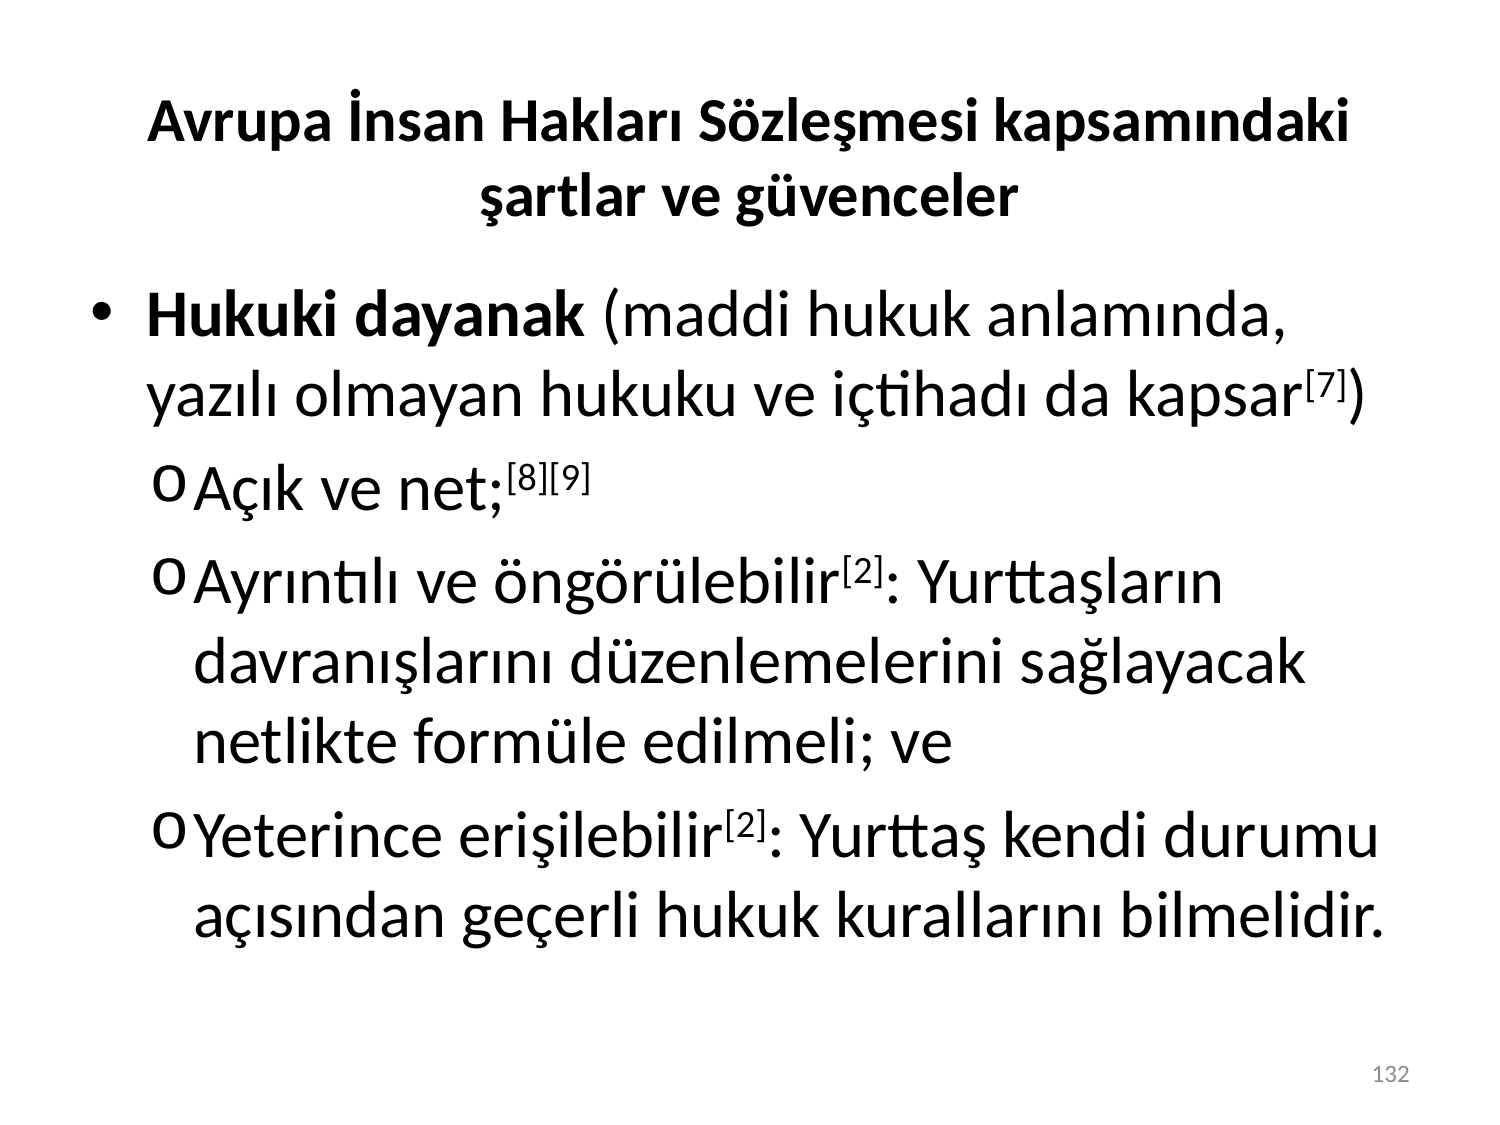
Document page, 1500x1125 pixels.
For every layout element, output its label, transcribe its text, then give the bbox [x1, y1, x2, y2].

slide_number 132 [1074, 1042, 1425, 1103]
title Avrupa İnsan Hakları Sözleşmesi kapsamındaki şartlar ve güvenceler [74, 44, 1426, 263]
list Hukuki dayanak (maddi hukuk anlamında, yazılı olmayan hukuku ve içtihadı da kapsar[7]) Açık ve net;[8][9] Ayrıntılı ve öngörülebilir[2]: Yurttaşların davranışlarını düzenlemelerini sağlayacak netlikte formüle edilmeli; ve Yeterince erişilebilir[2]: Yurttaş kendi durumu açısından geçerli hukuk kurallarını bilmelidir. [74, 263, 1426, 1088]
